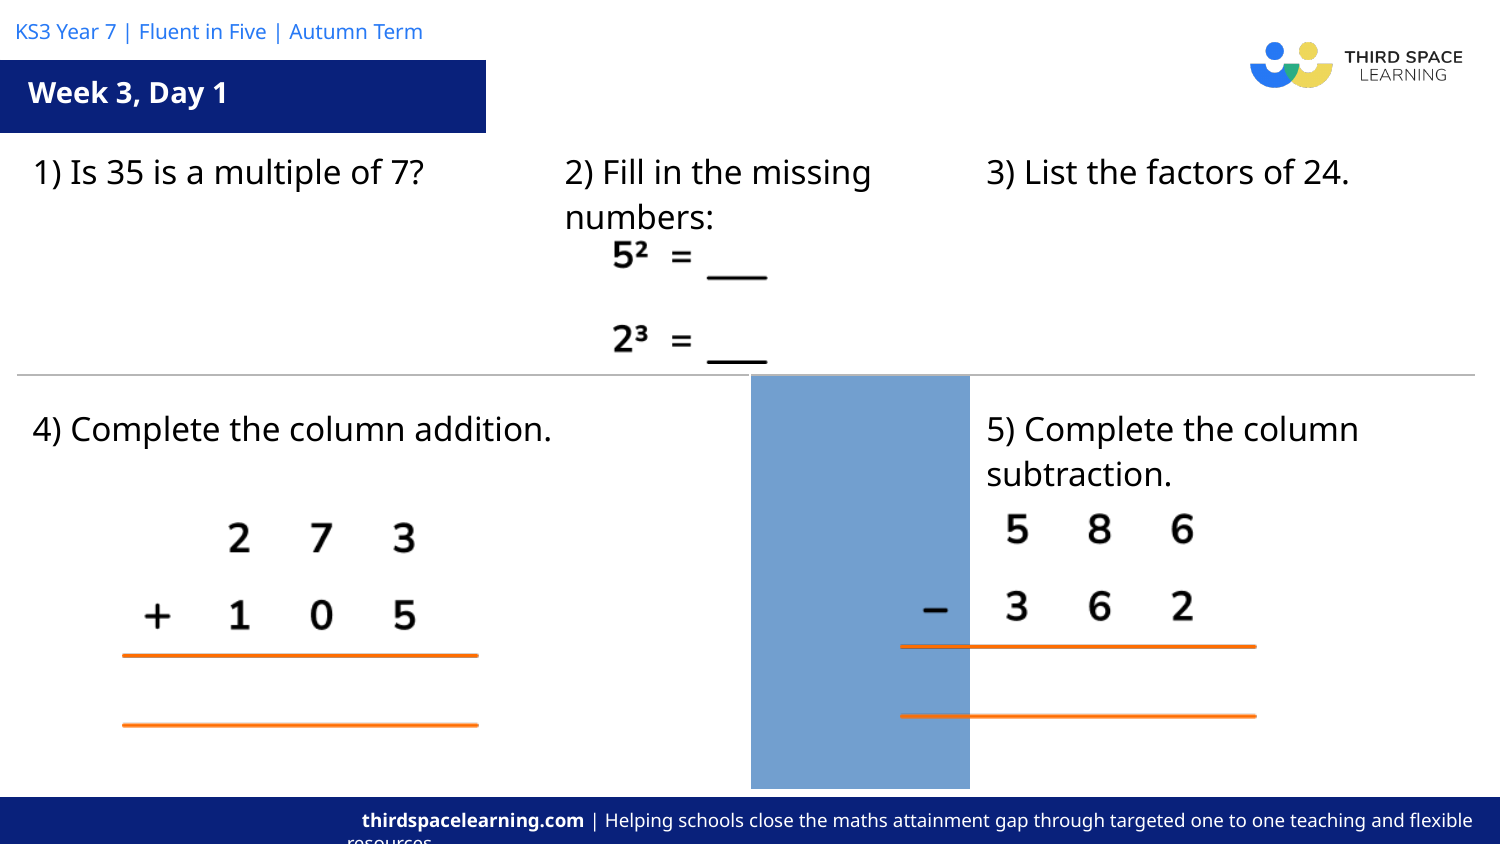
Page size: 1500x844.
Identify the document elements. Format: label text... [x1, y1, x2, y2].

table_cell 4) Complete the column addition. [19, 376, 749, 788]
table_header 2) Fill in the missing numbers: [550, 142, 970, 374]
picture [899, 501, 1258, 719]
table_header 1) Is 35 is a multiple of 7? [19, 142, 549, 374]
text_box Week 3, Day 1 [13, 59, 383, 125]
table_header 3) List the factors of 24. [972, 142, 1474, 374]
picture [1250, 33, 1465, 99]
picture [610, 229, 768, 364]
table_cell 5) Complete the column subtraction. [972, 376, 1474, 788]
picture [121, 511, 480, 729]
